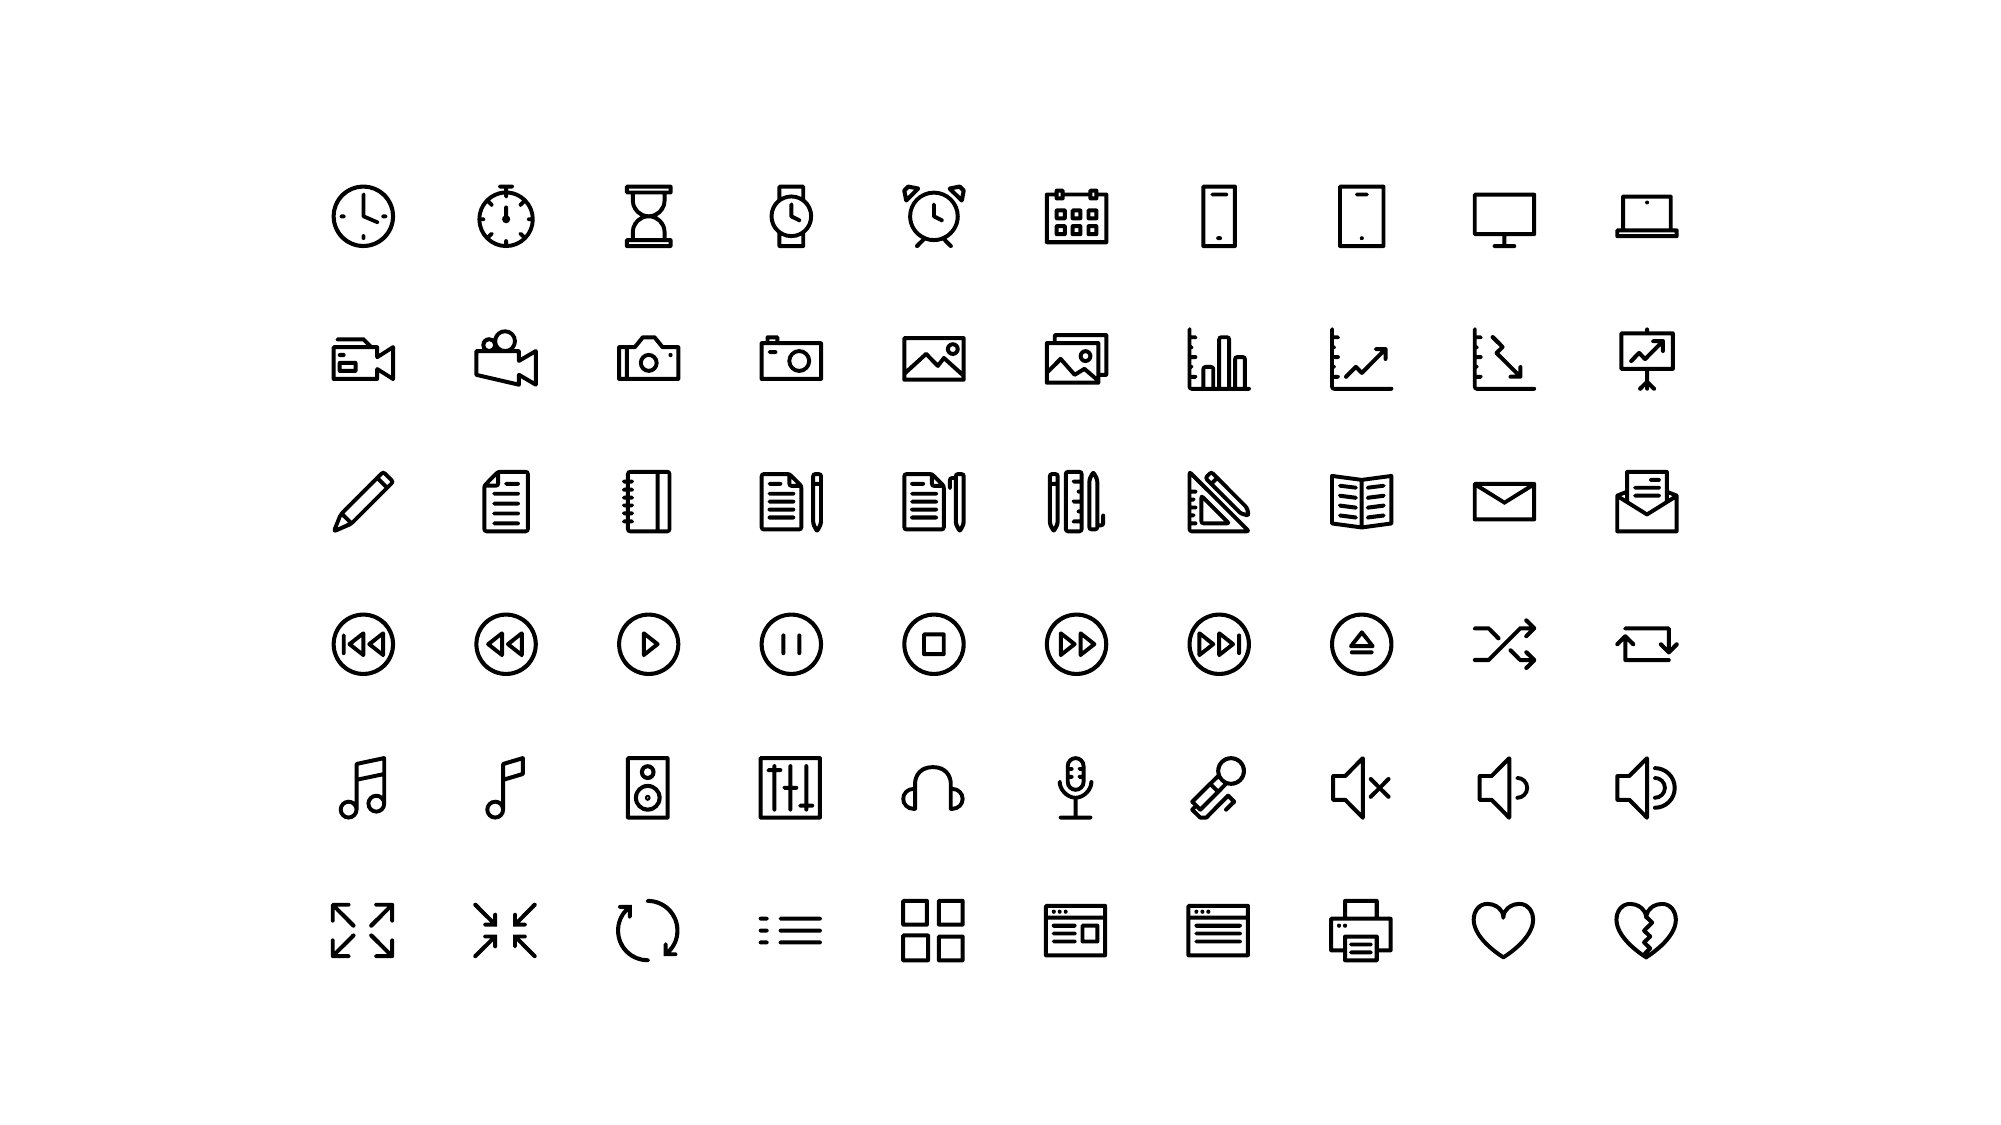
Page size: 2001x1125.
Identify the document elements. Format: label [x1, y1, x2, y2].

text_box [638, 352, 659, 373]
text_box [1515, 775, 1530, 800]
text_box [347, 631, 366, 658]
text_box [1044, 332, 1109, 385]
text_box [910, 499, 939, 504]
text_box [910, 491, 939, 496]
text_box [1044, 188, 1109, 245]
text_box [1338, 184, 1386, 249]
text_box [922, 632, 946, 657]
text_box [1210, 192, 1229, 197]
text_box [502, 205, 511, 224]
text_box [1615, 634, 1671, 663]
text_box [900, 898, 965, 963]
text_box [758, 916, 769, 921]
text_box [1649, 477, 1661, 482]
text_box [1051, 939, 1077, 944]
text_box [1349, 650, 1374, 655]
text_box [1201, 184, 1237, 249]
text_box [1199, 494, 1231, 526]
text_box [789, 202, 802, 223]
text_box [616, 904, 650, 963]
text_box [766, 764, 783, 812]
text_box [1204, 470, 1251, 518]
text_box [1194, 923, 1242, 928]
text_box [902, 184, 921, 203]
text_box [332, 470, 395, 533]
text_box [910, 481, 926, 486]
text_box [1629, 339, 1665, 364]
text_box [1087, 470, 1106, 532]
text_box [1078, 631, 1097, 658]
text_box [474, 612, 538, 677]
text_box [1047, 472, 1060, 533]
text_box [1365, 503, 1386, 510]
text_box [902, 612, 966, 677]
text_box [1354, 192, 1369, 197]
text_box [1057, 780, 1094, 820]
text_box [759, 612, 824, 677]
text_box [1472, 327, 1537, 391]
text_box [486, 631, 505, 658]
text_box [1194, 931, 1242, 936]
text_box [782, 764, 799, 812]
text_box [492, 521, 520, 526]
text_box [492, 501, 520, 506]
text_box [1063, 469, 1084, 534]
text_box [767, 481, 783, 486]
text_box [338, 756, 387, 820]
text_box [767, 499, 796, 504]
text_box [1349, 630, 1375, 649]
text_box [1330, 327, 1394, 391]
text_box [1365, 483, 1386, 490]
text_box [361, 192, 380, 225]
text_box [1187, 470, 1250, 534]
text_box [902, 472, 946, 532]
text_box [1472, 192, 1537, 249]
text_box [947, 184, 966, 203]
text_box [910, 515, 939, 520]
text_box [1615, 469, 1679, 534]
text_box [767, 515, 796, 520]
text_box [1365, 493, 1386, 500]
text_box [1490, 335, 1523, 379]
text_box [617, 335, 681, 381]
text_box [633, 783, 662, 812]
text_box [1472, 618, 1537, 663]
text_box [1472, 481, 1537, 522]
text_box [331, 337, 396, 381]
text_box [778, 940, 822, 945]
text_box [1237, 633, 1242, 656]
text_box [1080, 923, 1100, 944]
text_box [330, 902, 395, 959]
text_box [331, 184, 396, 249]
text_box [1633, 485, 1661, 490]
text_box [477, 184, 535, 249]
text_box [337, 360, 358, 373]
text_box [337, 352, 346, 358]
text_box [1338, 503, 1358, 510]
text_box [1330, 612, 1394, 677]
text_box [504, 481, 520, 486]
text_box [1197, 631, 1216, 658]
text_box [1058, 631, 1077, 658]
text_box [902, 336, 966, 382]
text_box [947, 472, 966, 533]
text_box [492, 491, 520, 496]
text_box [1619, 327, 1675, 391]
text_box [908, 190, 960, 248]
text_box [492, 511, 520, 516]
text_box [797, 633, 802, 656]
text_box [331, 612, 396, 677]
text_box [1187, 612, 1251, 677]
text_box [787, 349, 812, 373]
text_box [1472, 626, 1501, 641]
text_box [1043, 903, 1108, 958]
text_box [1623, 626, 1679, 655]
text_box [778, 928, 822, 933]
text_box [945, 342, 960, 356]
text_box [1615, 756, 1650, 820]
text_box [1652, 766, 1677, 810]
text_box [341, 633, 346, 656]
text_box [1508, 648, 1537, 671]
text_box [505, 631, 524, 658]
text_box [758, 928, 769, 933]
text_box [482, 469, 530, 534]
text_box [769, 184, 814, 249]
text_box [781, 633, 786, 656]
text_box [472, 902, 538, 959]
text_box [1051, 931, 1077, 936]
text_box [1187, 327, 1251, 391]
text_box [1338, 483, 1358, 490]
text_box [1344, 347, 1388, 379]
text_box [1477, 756, 1512, 820]
text_box [1330, 473, 1394, 530]
text_box [617, 612, 681, 677]
text_box [901, 765, 965, 811]
text_box [1471, 901, 1536, 960]
text_box [798, 764, 815, 812]
text_box [641, 631, 660, 658]
text_box [1368, 777, 1391, 799]
text_box [474, 329, 538, 387]
text_box [1365, 513, 1386, 520]
text_box [767, 491, 796, 496]
text_box [758, 940, 769, 945]
text_box [645, 898, 680, 957]
text_box [1194, 939, 1242, 944]
text_box [778, 916, 822, 921]
text_box [367, 631, 386, 658]
text_box [1633, 493, 1661, 498]
text_box [1331, 756, 1365, 820]
text_box [639, 764, 656, 781]
text_box [1044, 612, 1109, 677]
text_box [1217, 631, 1236, 658]
text_box [1614, 901, 1678, 960]
text_box [767, 350, 778, 355]
text_box [1051, 923, 1077, 928]
text_box [625, 756, 670, 820]
text_box [811, 472, 823, 533]
text_box [932, 202, 944, 223]
text_box [624, 184, 673, 249]
text_box [485, 756, 525, 820]
text_box [759, 335, 824, 381]
text_box [1190, 756, 1247, 820]
text_box [1338, 493, 1358, 500]
text_box [910, 507, 939, 512]
text_box [622, 469, 672, 534]
text_box [644, 794, 651, 801]
text_box [1186, 903, 1250, 958]
text_box [1065, 756, 1086, 792]
text_box [1328, 898, 1393, 963]
text_box [1652, 775, 1667, 800]
text_box [758, 756, 822, 820]
text_box [1615, 194, 1679, 239]
text_box [759, 472, 804, 532]
text_box [767, 507, 796, 512]
text_box [1338, 513, 1358, 520]
